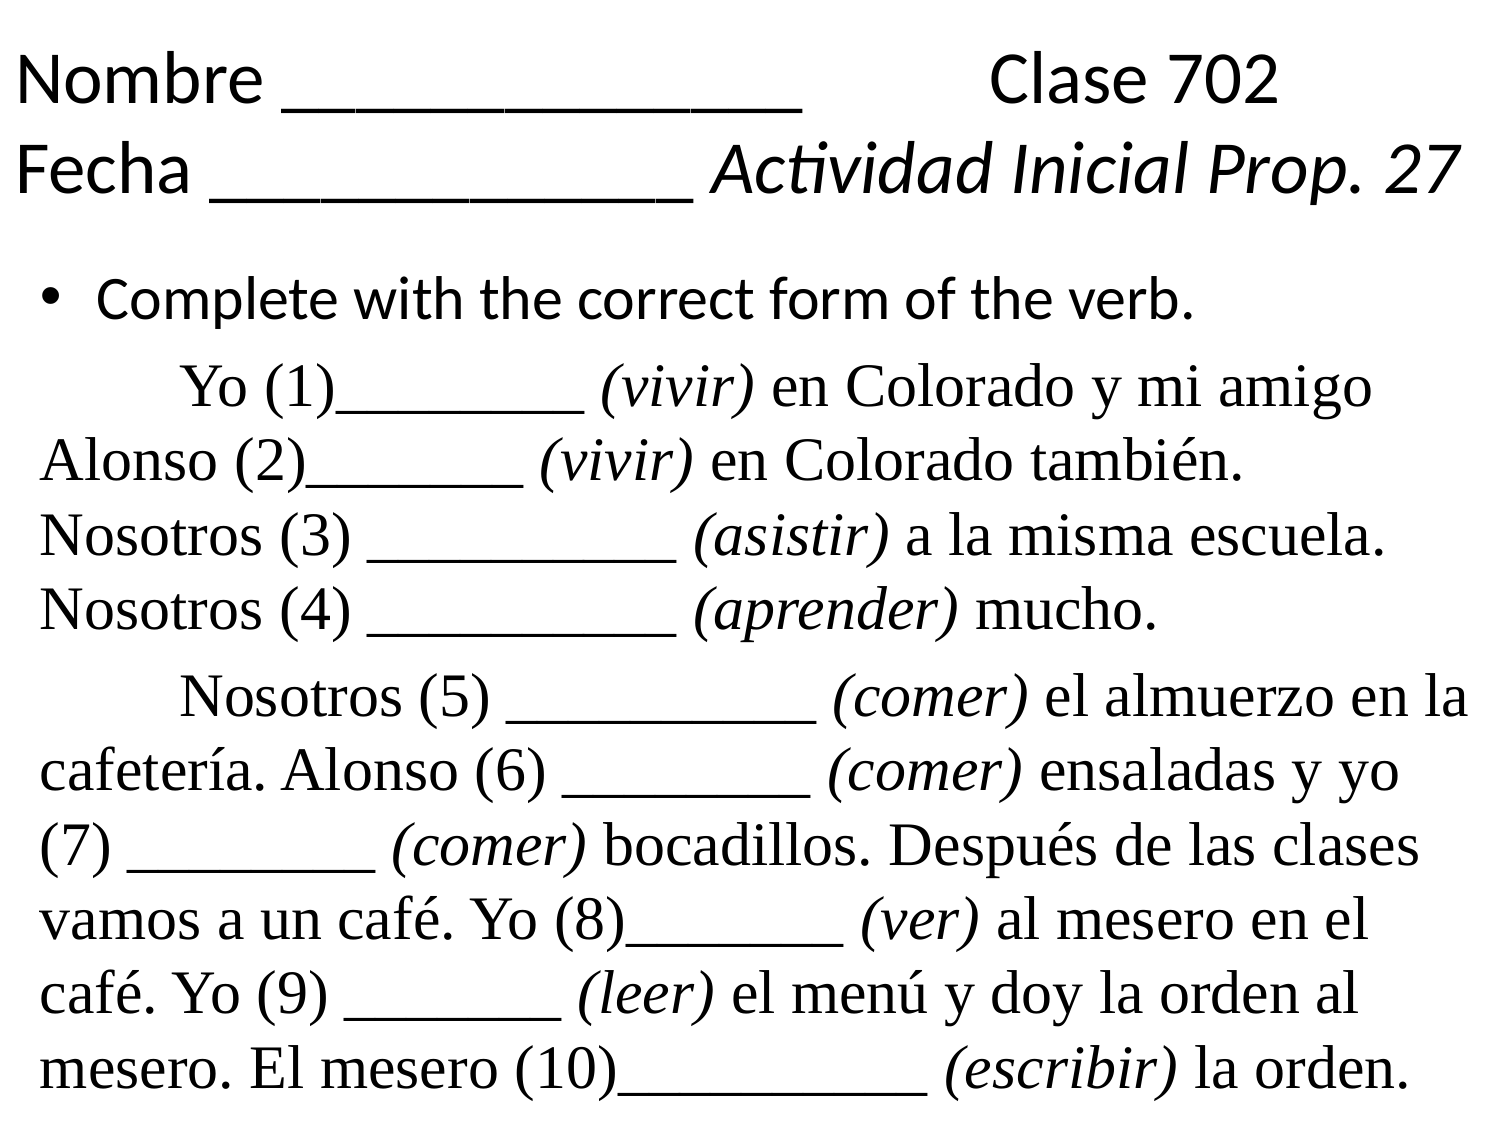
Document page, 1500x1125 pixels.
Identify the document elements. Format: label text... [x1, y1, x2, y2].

title Nombre ______________ Clase 702 Fecha _____________ Actividad Inicial Prop. 27 [0, 24, 1500, 213]
list Complete with the correct form of the verb. Yo (1)________ (vivir) en Colorado y mi amigo Alonso (2)_______ (vivir) en Colorado también. Nosotros (3) __________ (asistir) a la misma escuela. Nosotros (4) __________ (aprender) mucho. Nosotros (5) __________ (comer) el almuerzo en la cafetería. Alonso (6) ________ (comer) ensaladas y yo (7) ________ (comer) bocadillos. Después de las clases vamos a un café. Yo (8)_______ (ver) al mesero en el café. Yo (9) _______ (leer) el menú y doy la orden al mesero. El mesero (10)__________ (escribir) la orden. [24, 249, 1488, 1125]
